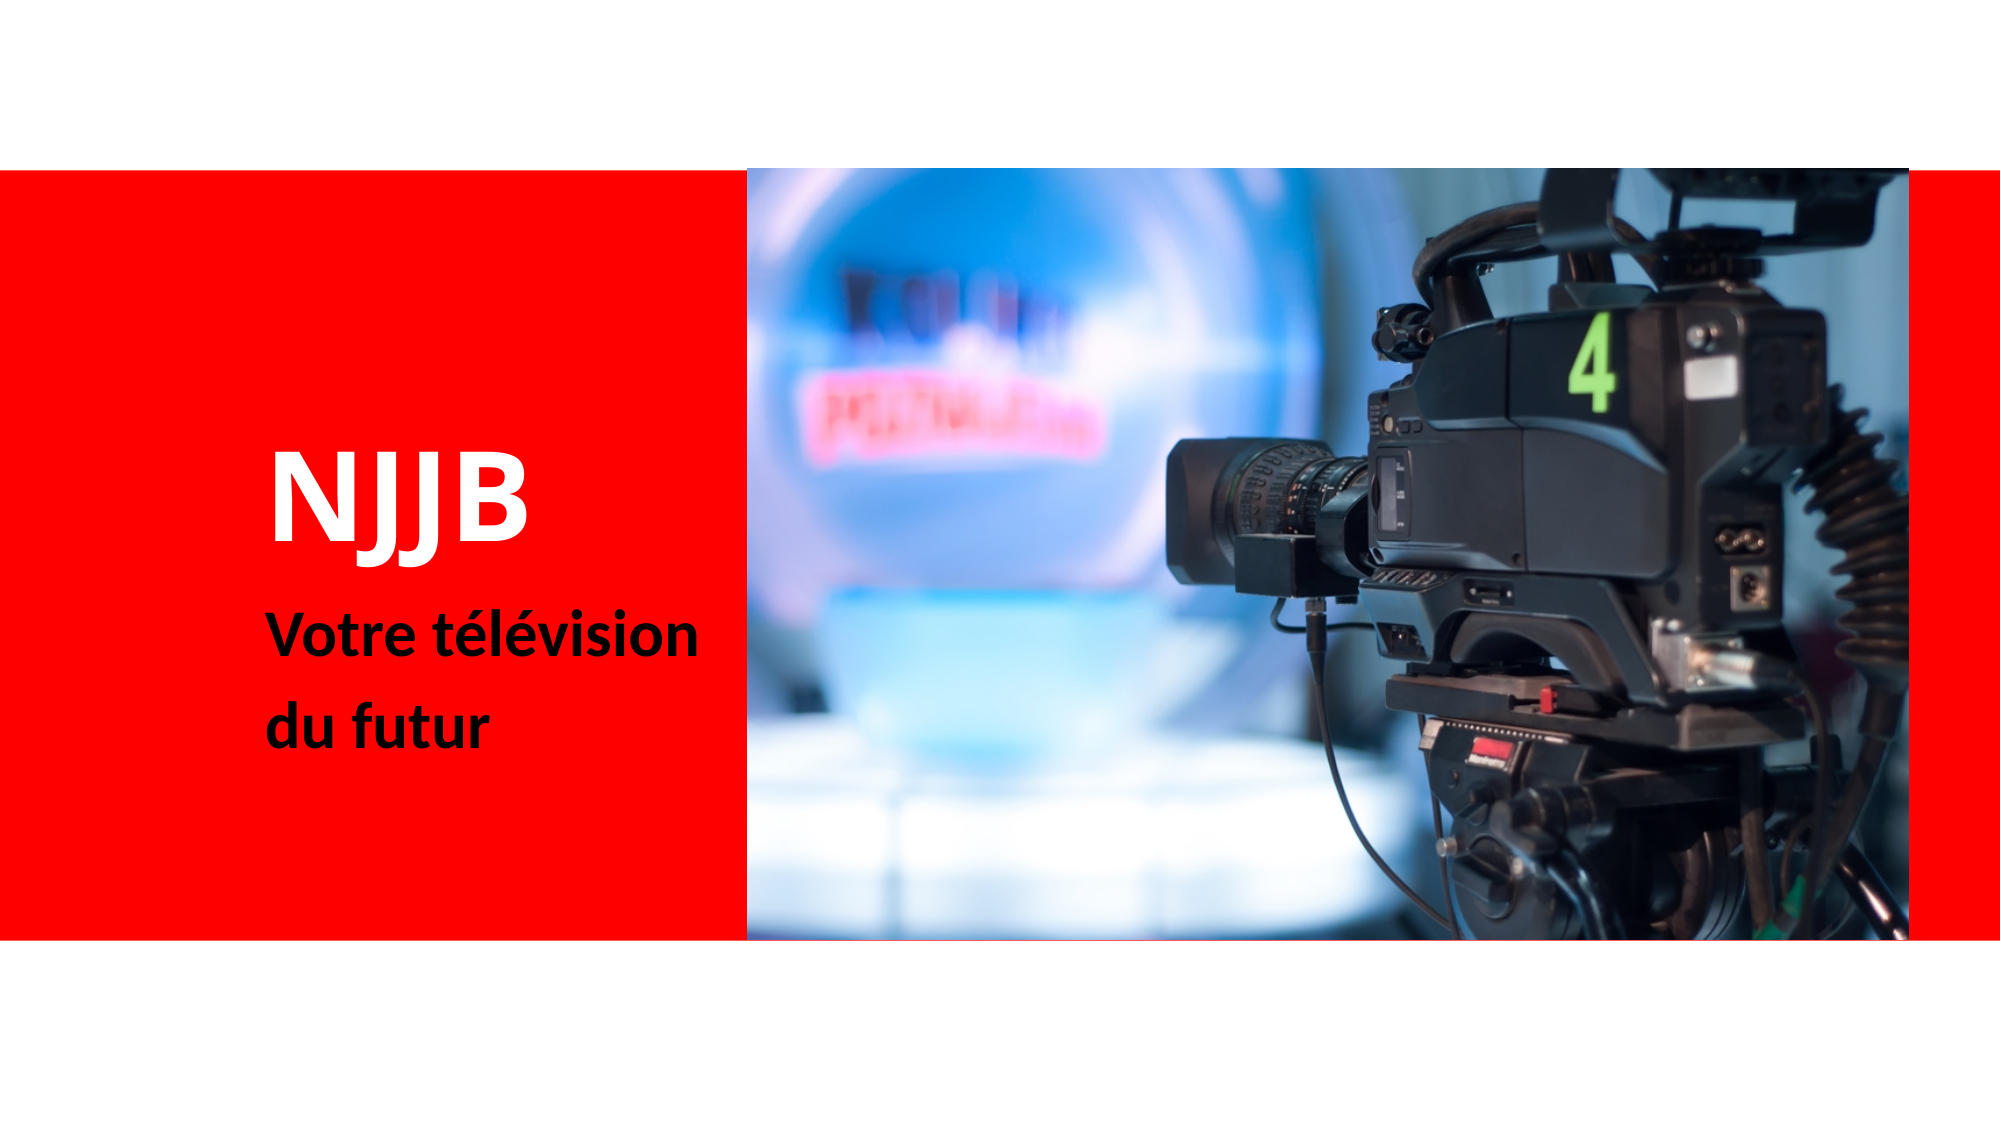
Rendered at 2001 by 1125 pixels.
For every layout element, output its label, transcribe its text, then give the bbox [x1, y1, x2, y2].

title NJJB [249, 184, 747, 576]
subtitle Votre télévision du futur [249, 590, 747, 863]
picture [747, 168, 1909, 940]
